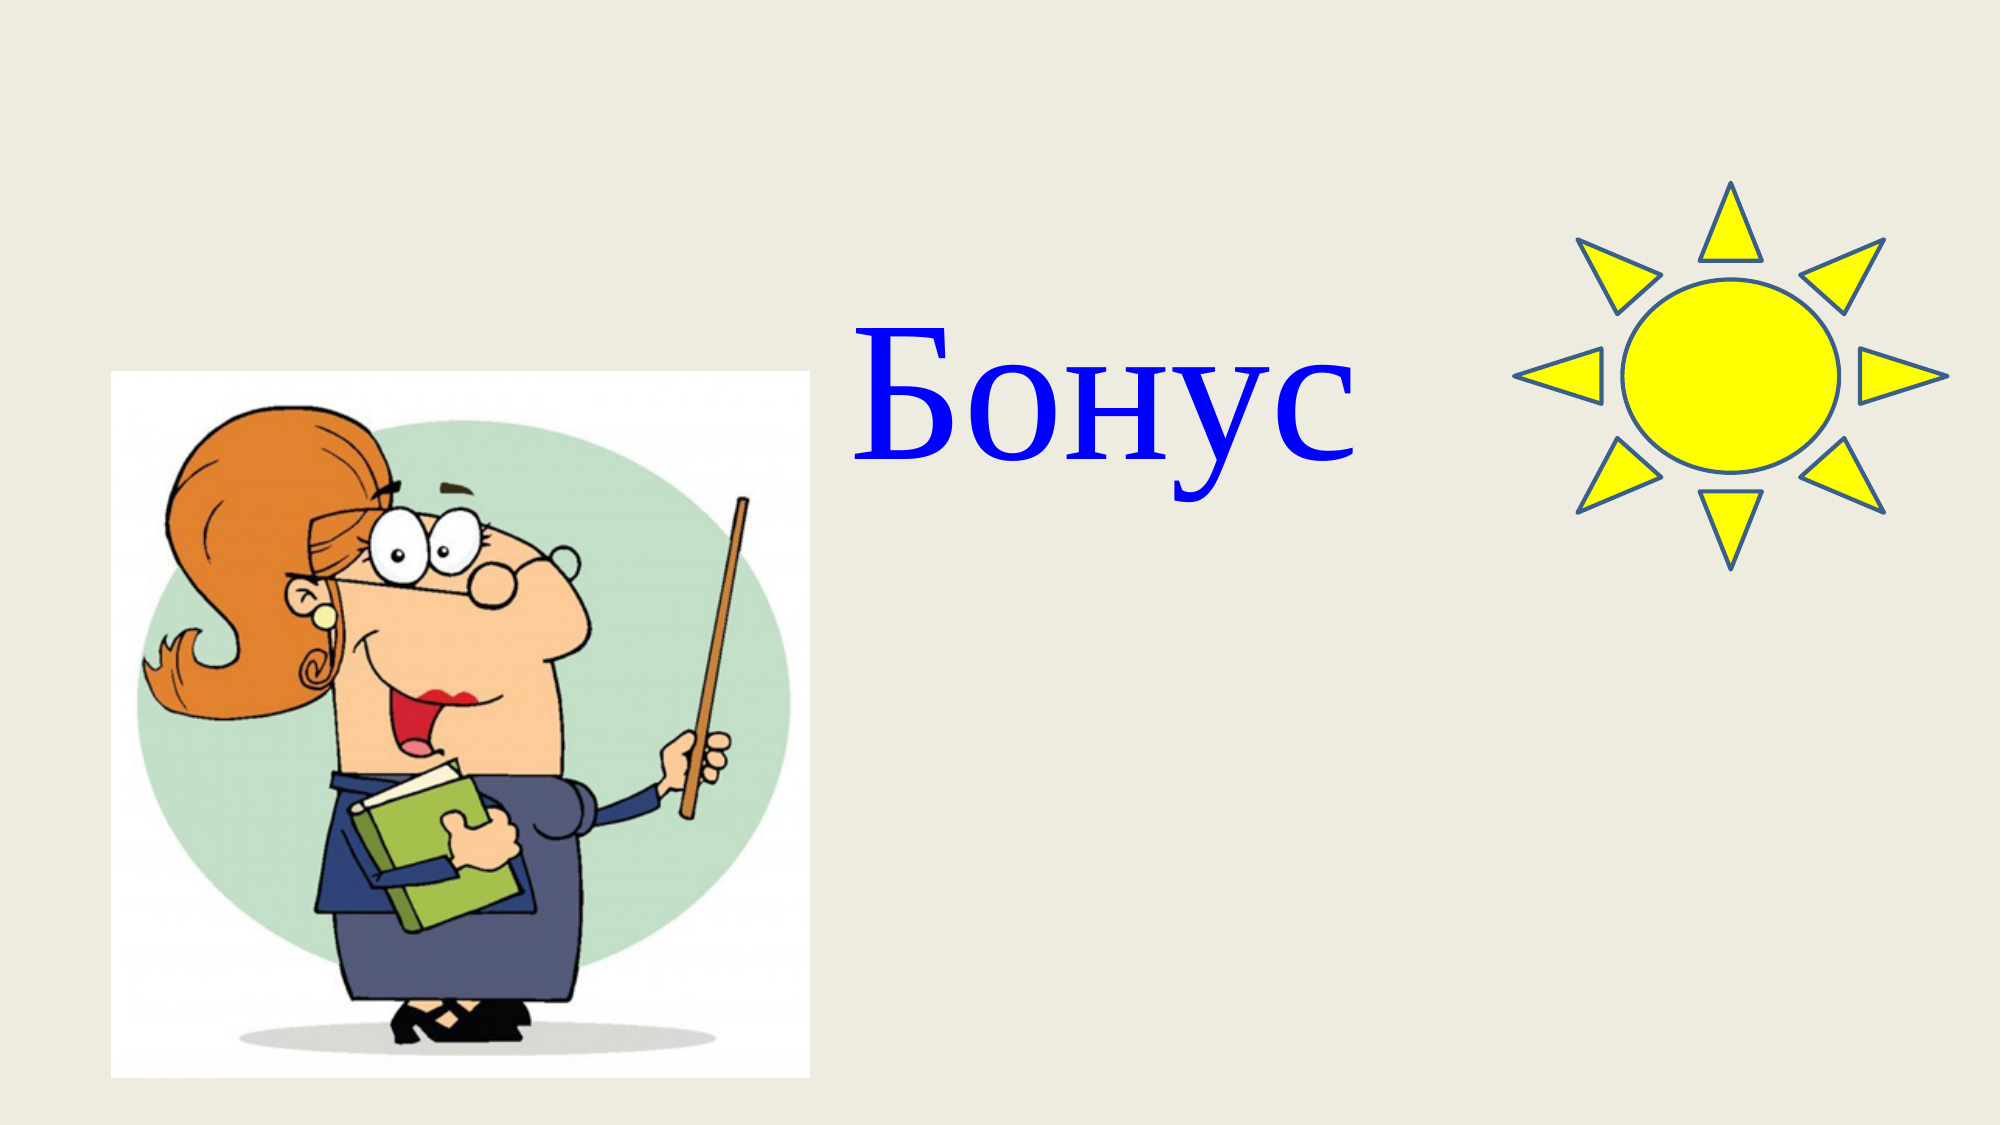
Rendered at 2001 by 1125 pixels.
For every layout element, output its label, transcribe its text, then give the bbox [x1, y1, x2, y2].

text_box [1575, 237, 1664, 317]
text_box [1697, 180, 1764, 263]
text_box Бонус [476, 251, 1783, 507]
text_box [1697, 489, 1764, 572]
text_box [1798, 435, 1886, 515]
text_box [1511, 346, 1604, 406]
picture [111, 371, 811, 1078]
text_box [1575, 435, 1664, 515]
text_box [1798, 237, 1886, 317]
text_box [1620, 277, 1842, 475]
text_box [1857, 346, 1950, 406]
